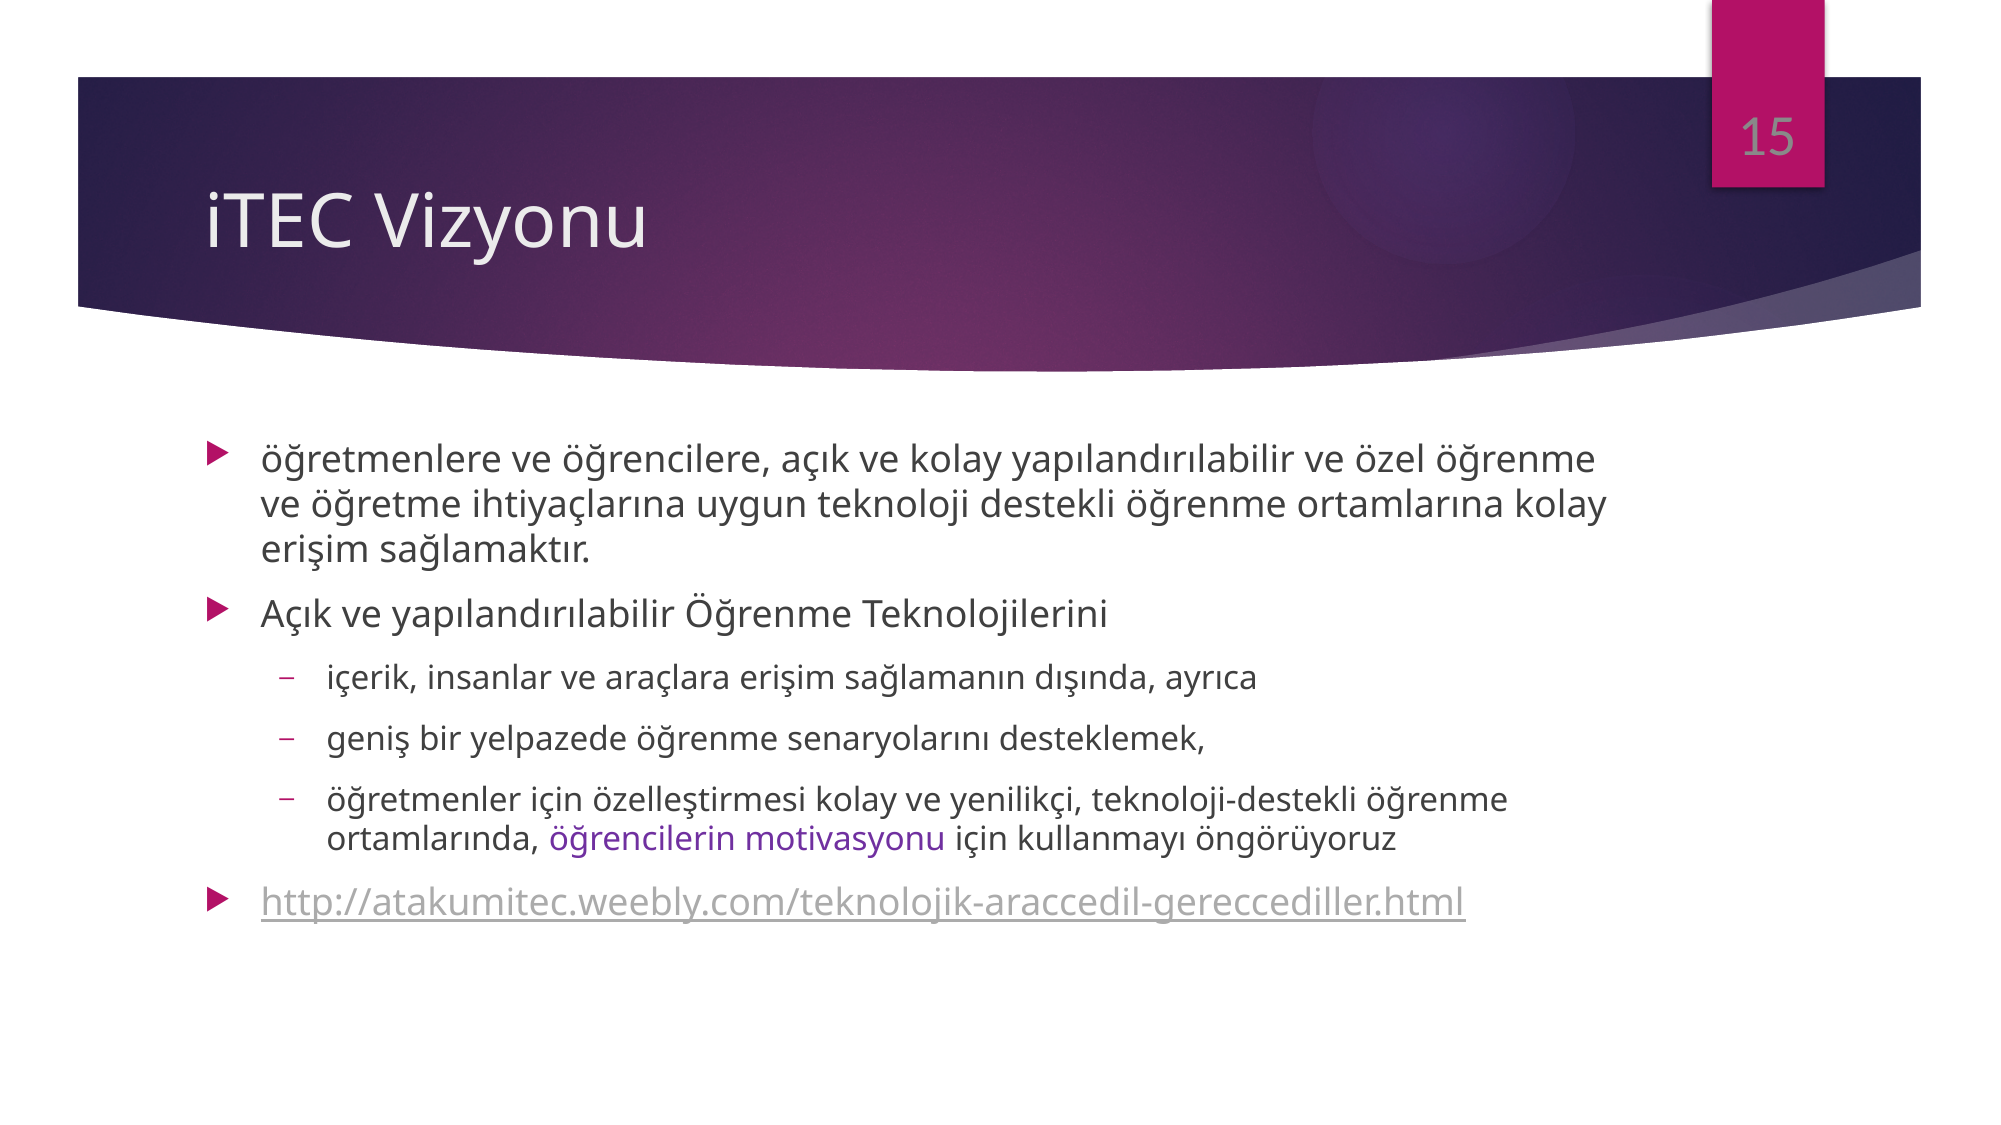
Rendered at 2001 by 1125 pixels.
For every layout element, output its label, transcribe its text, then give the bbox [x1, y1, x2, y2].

title iTEC Vizyonu [189, 159, 1627, 276]
list öğretmenlere ve öğrencilere, açık ve kolay yapılandırılabilir ve özel öğrenme ve öğretme ihtiyaçlarına uygun teknoloji destekli öğrenme ortamlarına kolay erişim sağlamaktır. Açık ve yapılandırılabilir Öğrenme Teknolojilerini içerik, insanlar ve araçlara erişim sağlamanın dışında, ayrıca geniş bir yelpazede öğrenme senaryolarını desteklemek, öğretmenler için özelleştirmesi kolay ve yenilikçi, teknoloji-destekli öğrenme ortamlarında, öğrencilerin motivasyonu için kullanmayı öngörüyoruz http://atakumitec.weebly.com/teknolojik-araccedil-gereccediller.html [189, 427, 1638, 988]
slide_number 15 [1698, 48, 1836, 175]
